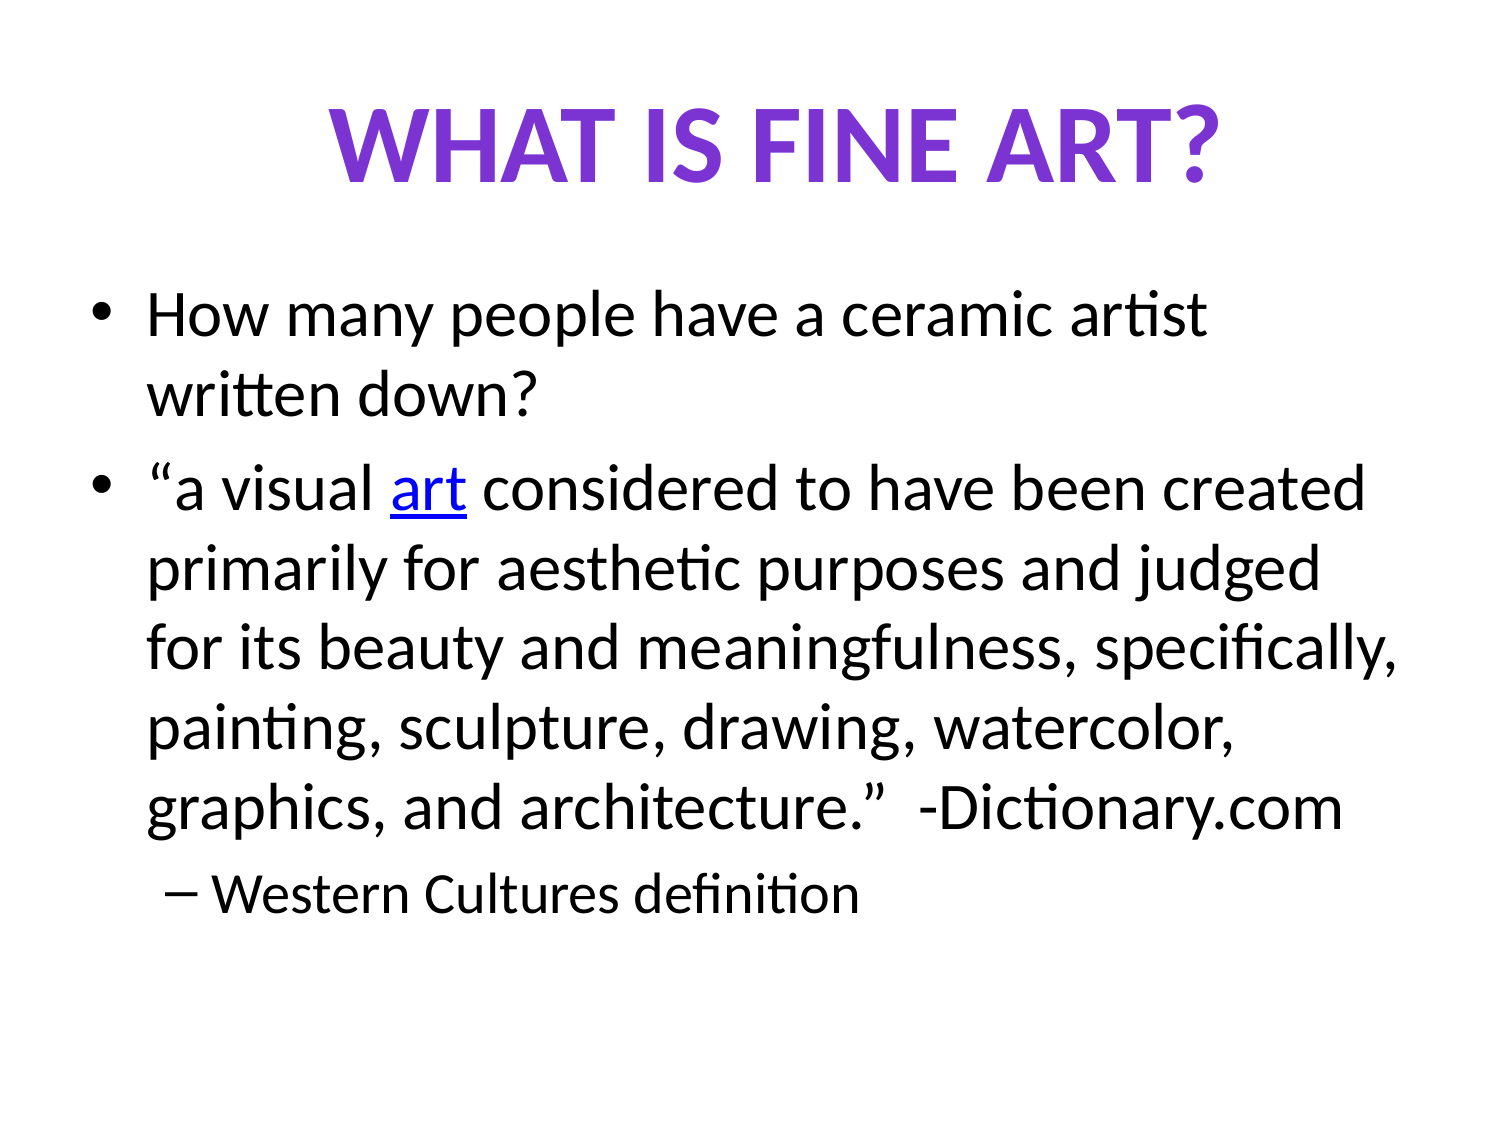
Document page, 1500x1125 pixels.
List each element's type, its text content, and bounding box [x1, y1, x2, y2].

list How many people have a ceramic artist written down? “a visual art considered to have been created primarily for aesthetic purposes and judged for its beauty and meaningfulness, specifically, painting, sculpture, drawing, watercolor, graphics, and architecture.” -Dictionary.com Western Cultures definition [75, 262, 1425, 1005]
text_box What is Fine Art? [313, 62, 1241, 213]
